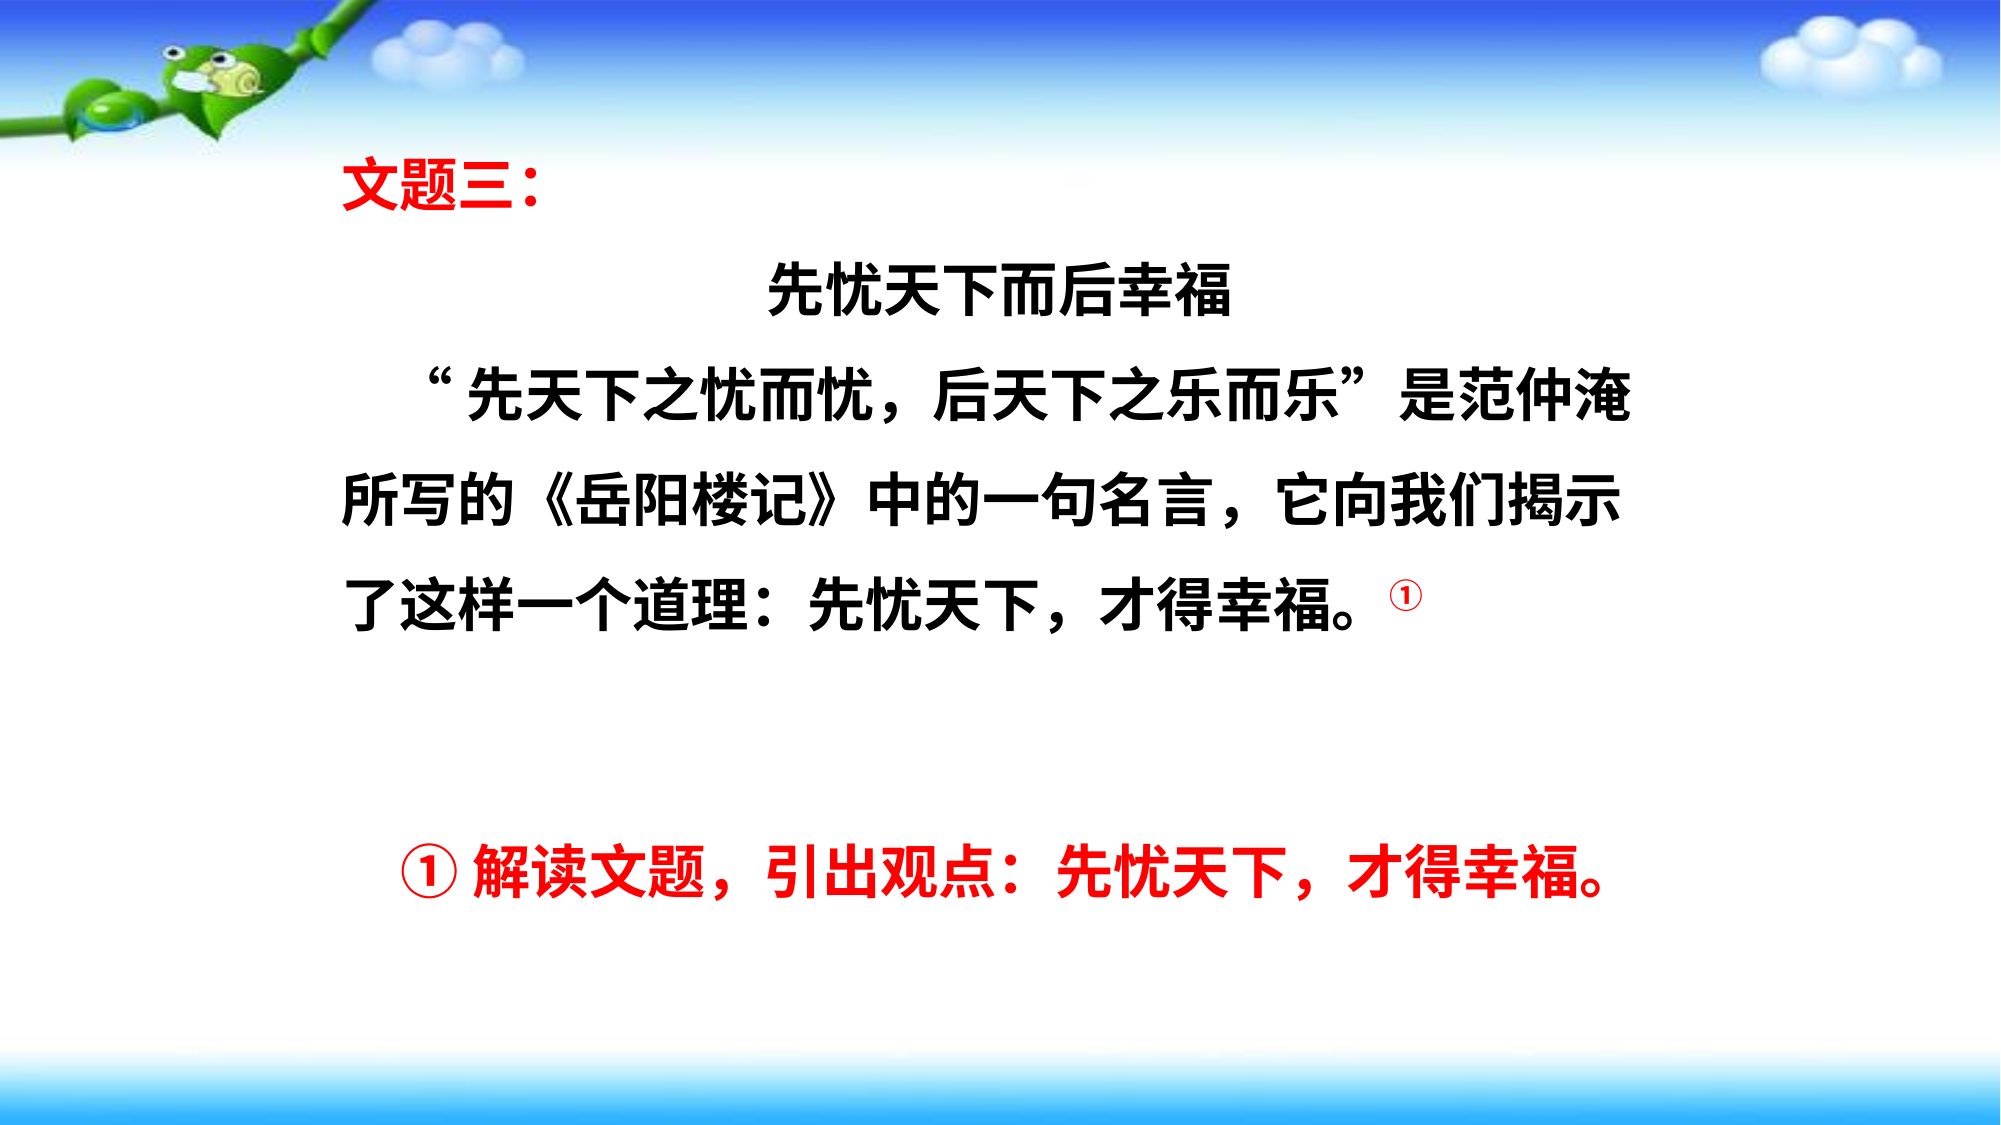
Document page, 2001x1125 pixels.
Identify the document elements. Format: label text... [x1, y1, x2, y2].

text_box ①解读文题，引出观点：先忧天下，才得幸福。 [385, 813, 1650, 913]
text_box 文题三： 先忧天下而后幸福 “先天下之忧而忧，后天下之乐而乐”是范仲淹所写的《岳阳楼记》中的一句名言，它向我们揭示了这样一个道理：先忧天下，才得幸福。① [326, 105, 1674, 646]
picture [0, 0, 2001, 1125]
